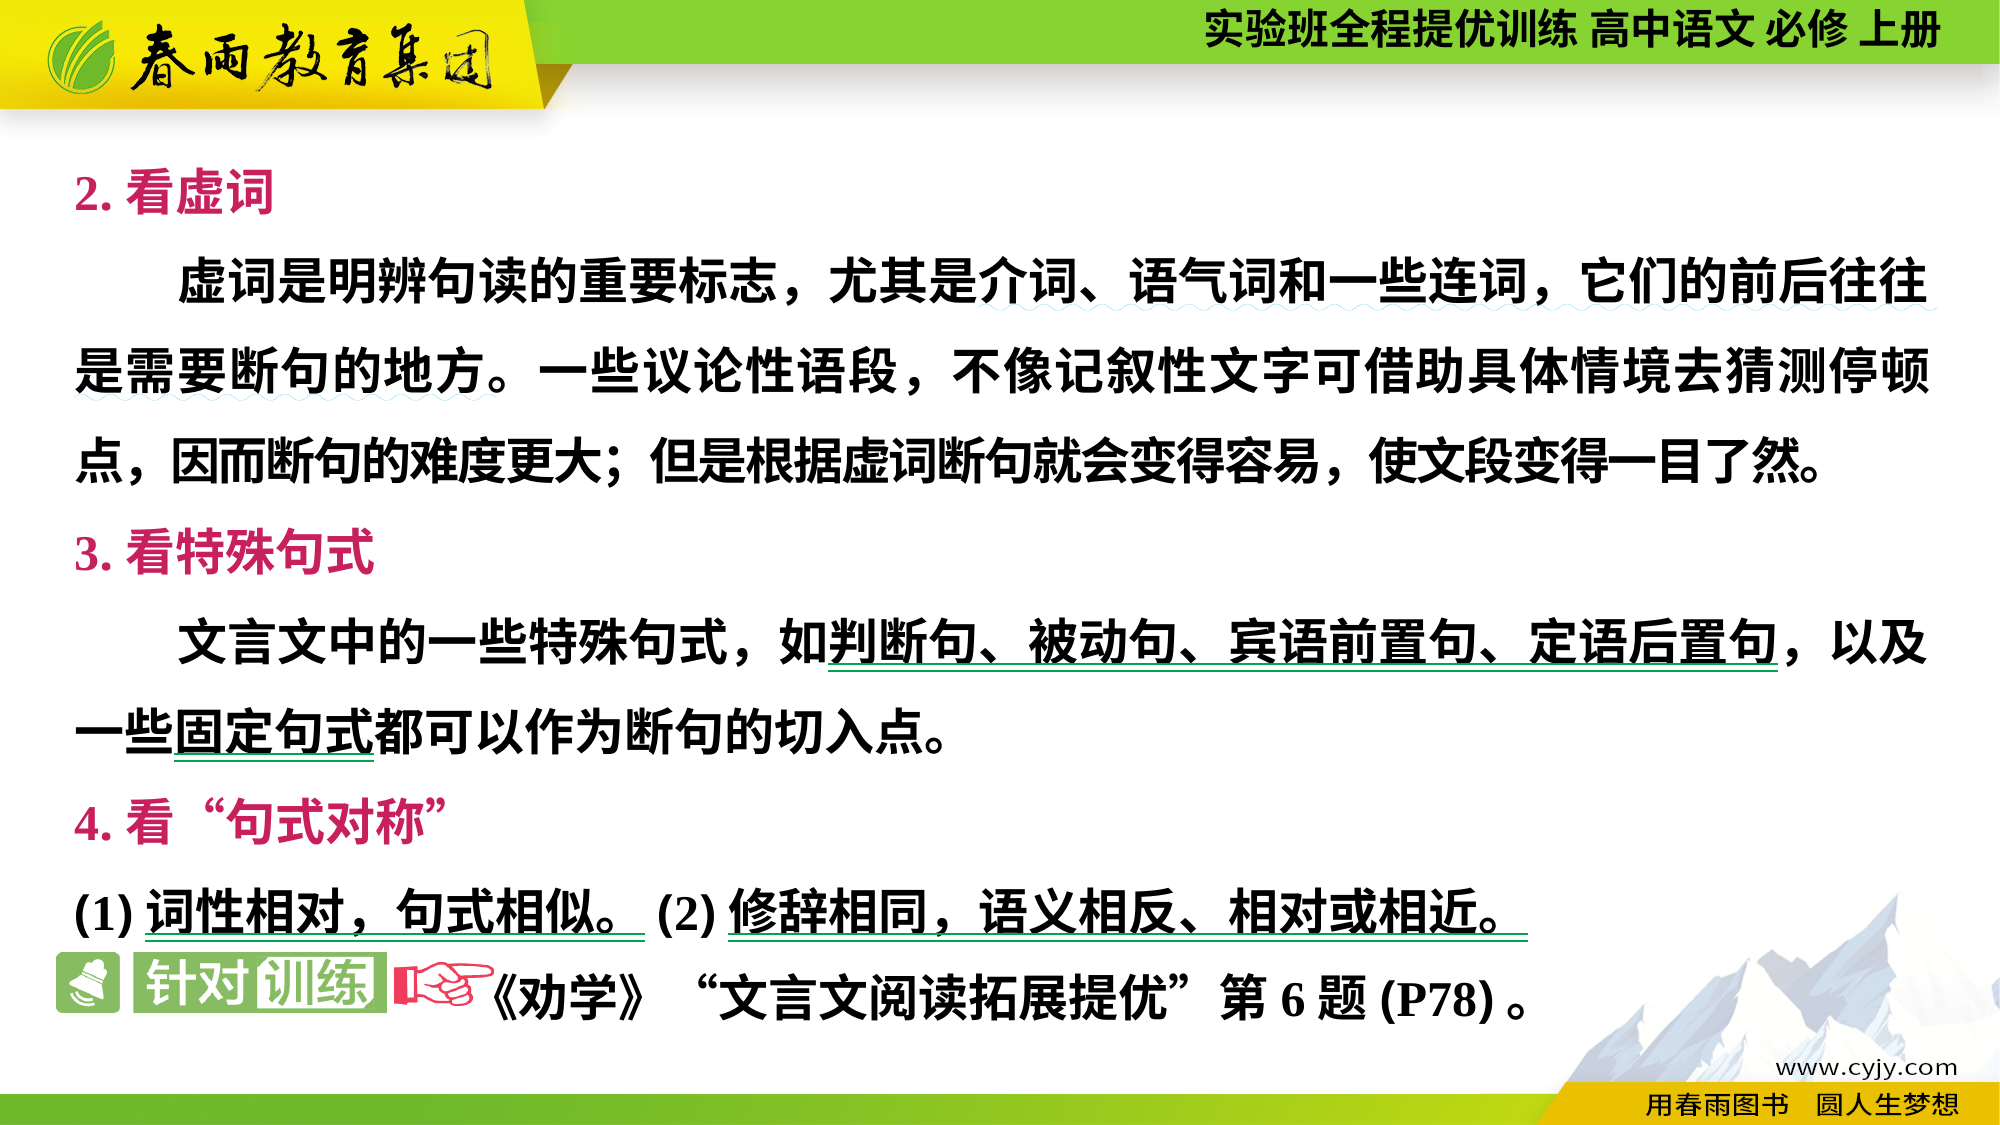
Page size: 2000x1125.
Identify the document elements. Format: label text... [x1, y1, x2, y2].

text_box 《劝学》“文言文阅读拓展提优”第6题(P78)。 [59, 928, 1944, 1034]
list 2.看虚词 虚词是明辨句读的重要标志，尤其是介词、语气词和一些连词，它们的前后往往是需要断句的地方。一些议论性语段，不像记叙性文字可借助具体情境去猜测停顿点，因而断句的难度更大；但是根据虚词断句就会变得容易，使文段变得一目了然。 3.看特殊句式 文言文中的一些特殊句式，如判断句、被动句、宾语前置句、定语后置句，以及一些固定句式都可以作为断句的切入点。 4.看“句式对称” (1)词性相对，句式相似。(2)修辞相同，语义相反、相对或相近。 [59, 122, 1944, 928]
picture [0, 0, 2000, 1125]
